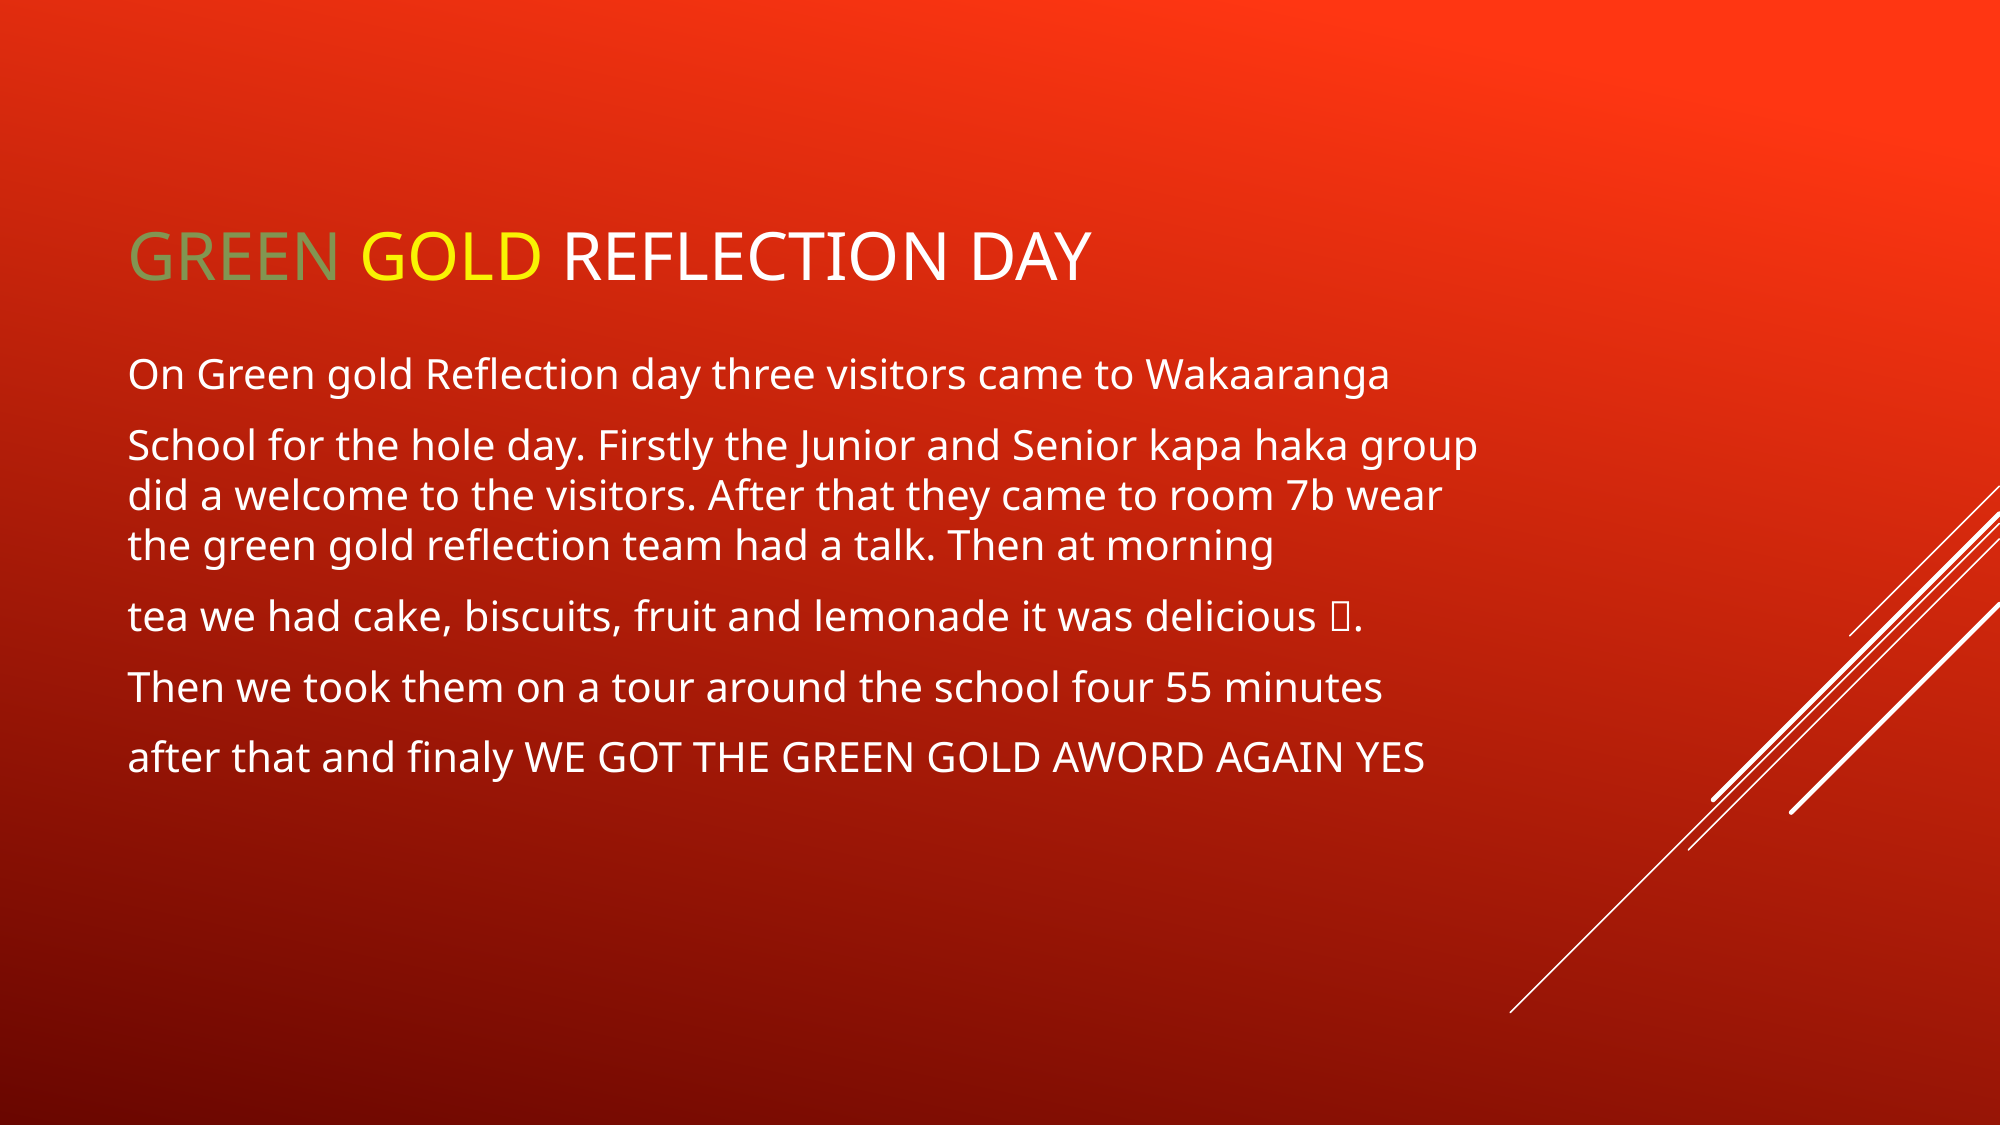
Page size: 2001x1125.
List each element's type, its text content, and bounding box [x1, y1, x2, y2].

list On Green gold Reflection day three visitors came to Wakaaranga School for the hole day. Firstly the Junior and Senior kapa haka group did a welcome to the visitors. After that they came to room 7b wear the green gold reflection team had a talk. Then at morning tea we had cake, biscuits, fruit and lemonade it was delicious . Then we took them on a tour around the school four 55 minutes after that and finaly WE GOT THE GREEN GOLD AWORD AGAIN YES [112, 340, 1513, 984]
title Green gold Reflection day [112, 112, 1763, 396]
